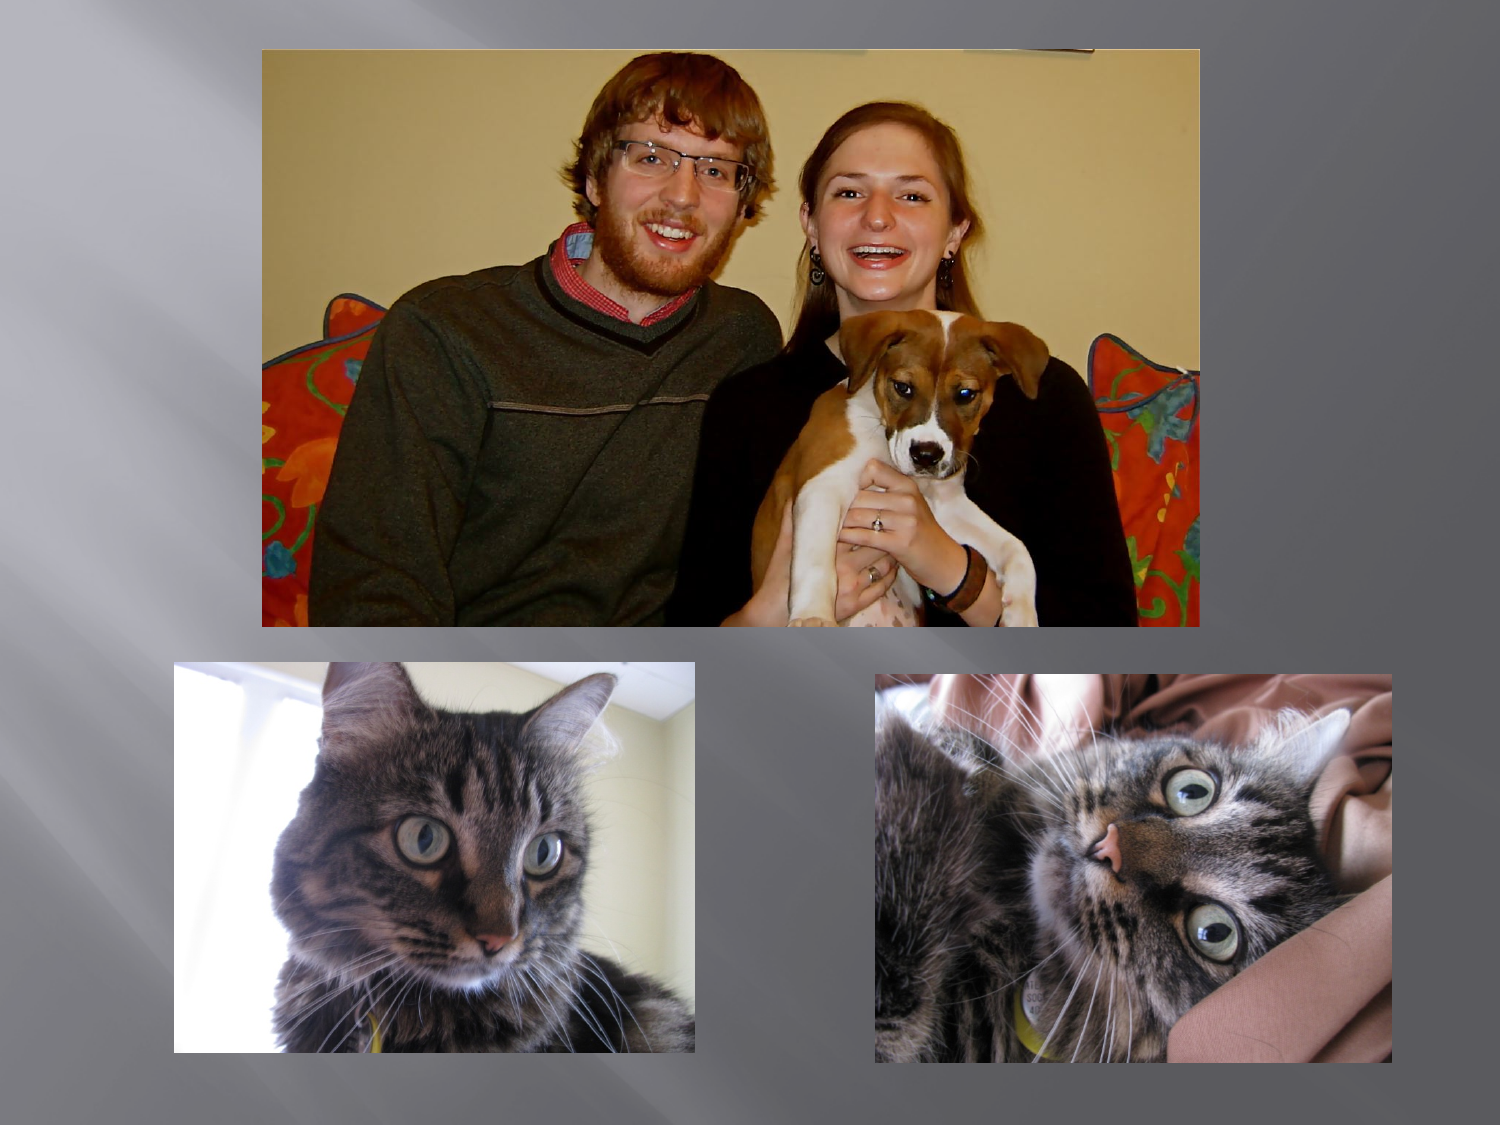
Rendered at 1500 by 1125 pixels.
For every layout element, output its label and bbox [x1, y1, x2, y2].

picture [174, 662, 696, 1053]
list [262, 49, 1201, 627]
picture [874, 674, 1392, 1063]
